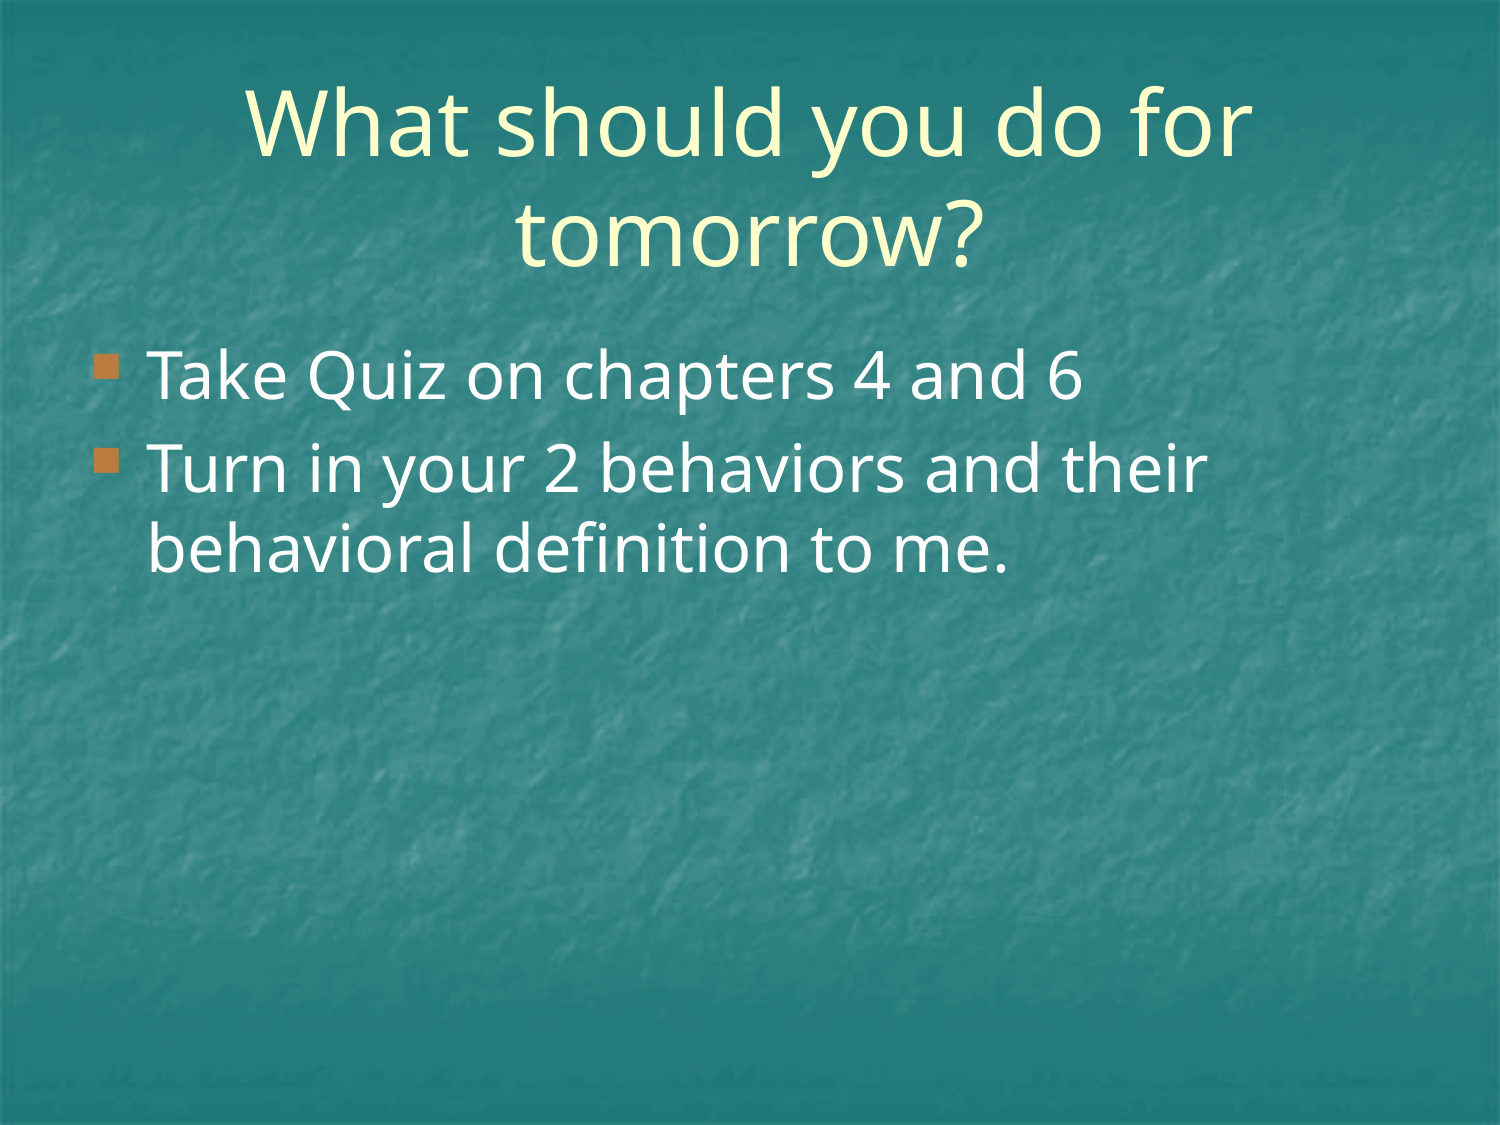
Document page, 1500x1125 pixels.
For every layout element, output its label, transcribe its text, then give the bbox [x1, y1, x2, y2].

list Take Quiz on chapters 4 and 6 Turn in your 2 behaviors and their behavioral definition to me. [74, 324, 1426, 1001]
title What should you do for tomorrow? [74, 62, 1426, 288]
